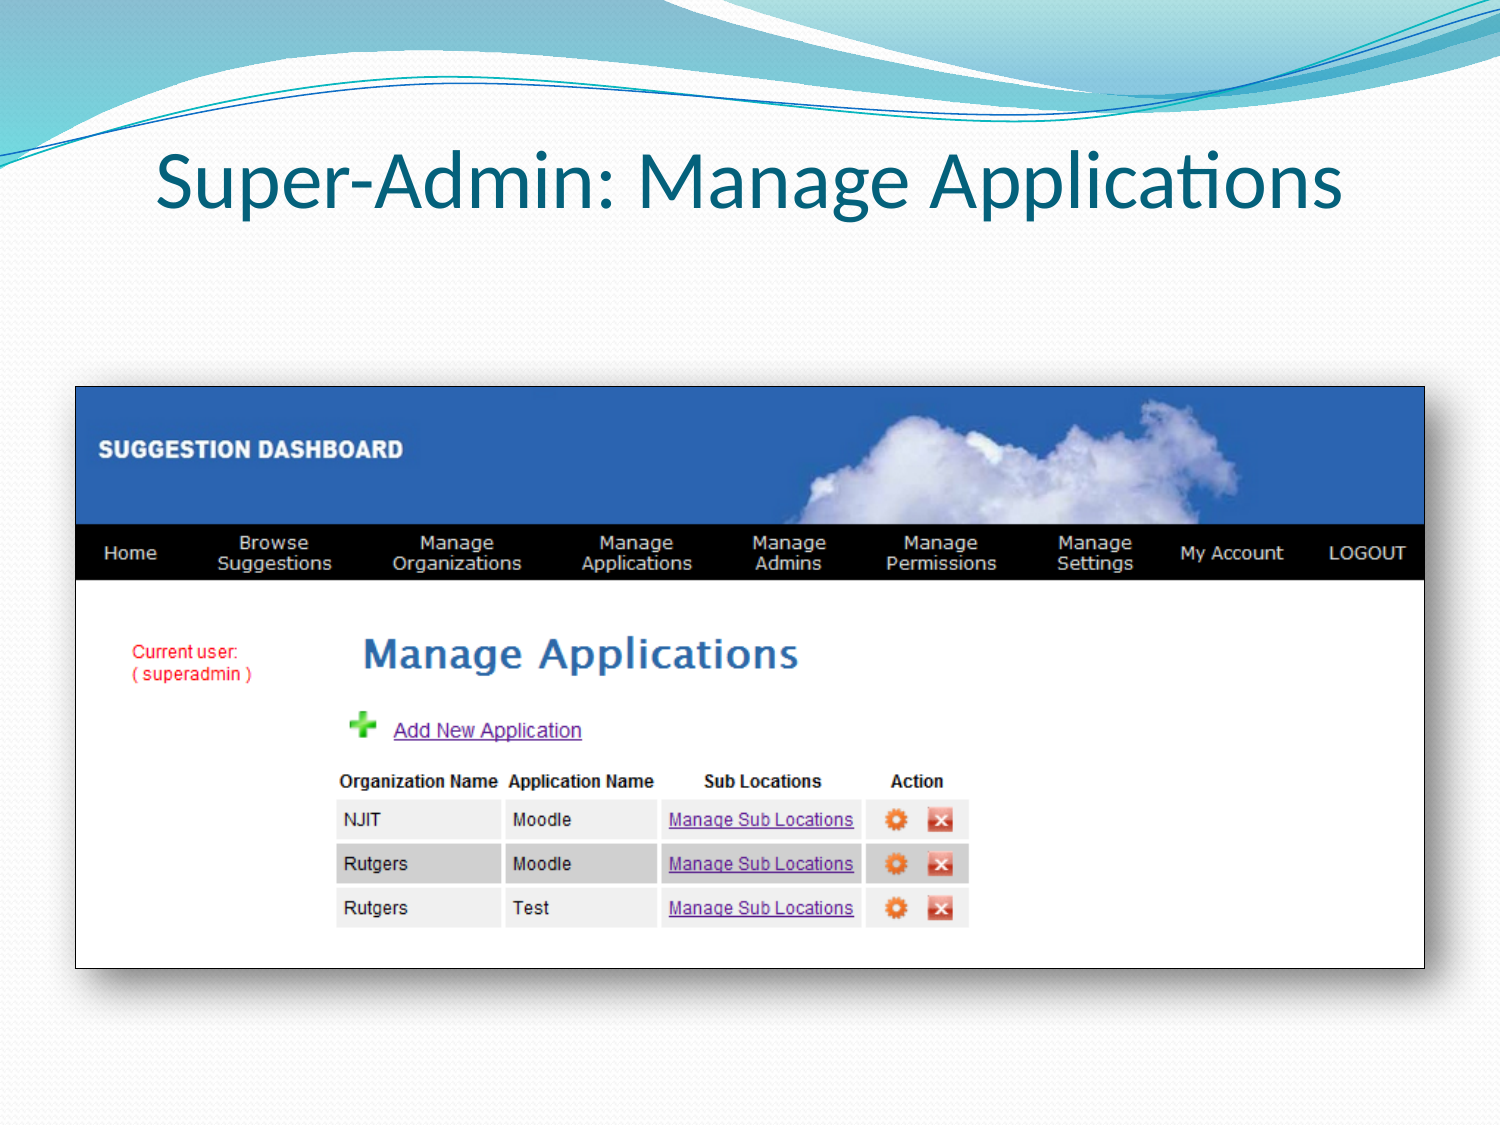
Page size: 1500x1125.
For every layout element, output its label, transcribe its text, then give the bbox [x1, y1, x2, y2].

title Super-Admin: Manage Applications [75, 50, 1425, 225]
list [74, 386, 1426, 969]
